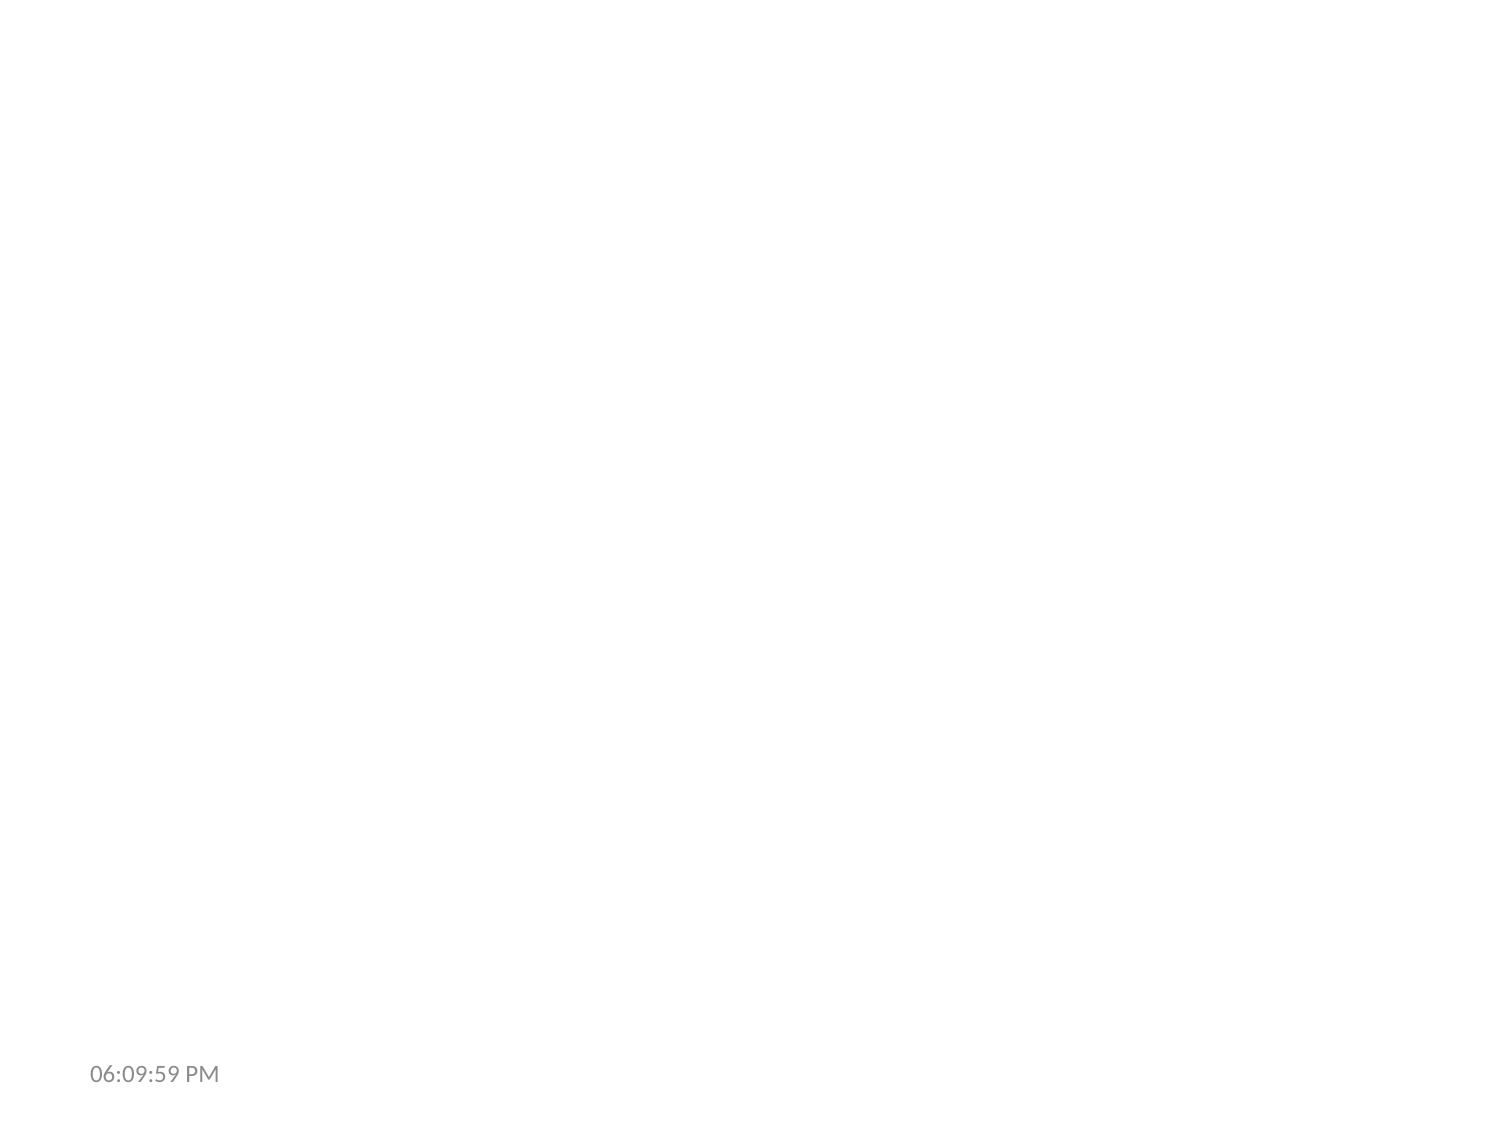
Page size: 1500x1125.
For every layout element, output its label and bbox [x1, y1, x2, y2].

slide_number [75, 1042, 425, 1103]
